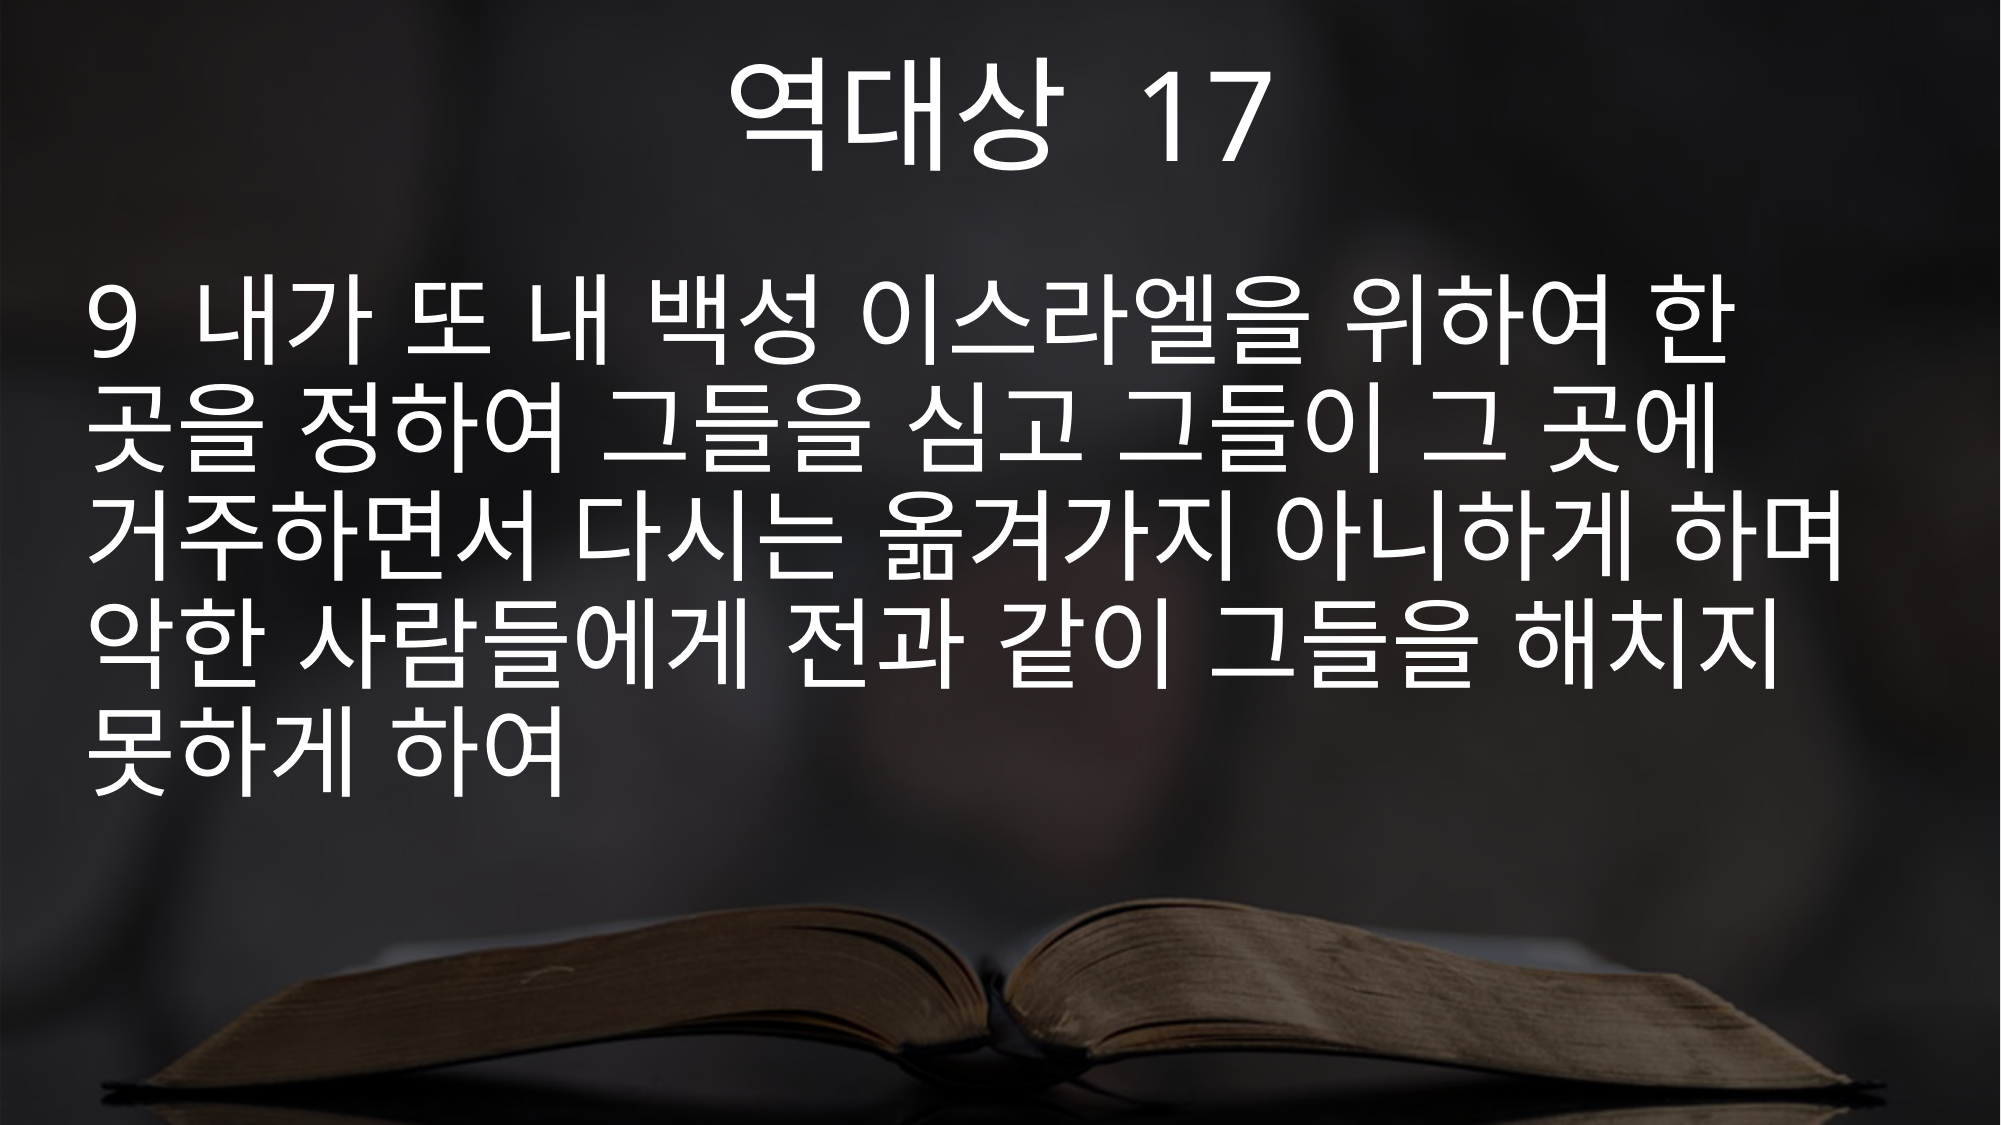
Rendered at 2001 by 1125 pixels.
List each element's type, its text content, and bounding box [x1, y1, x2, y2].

footer 역대상 17 [0, 32, 2000, 192]
list 9 내가 또 내 백성 이스라엘을 위하여 한 곳을 정하여 그들을 심고 그들이 그 곳에 거주하면서 다시는 옮겨가지 아니하게 하며 악한 사람들에게 전과 같이 그들을 해치지 못하게 하여 [69, 263, 1953, 423]
picture [0, 0, 2001, 1125]
